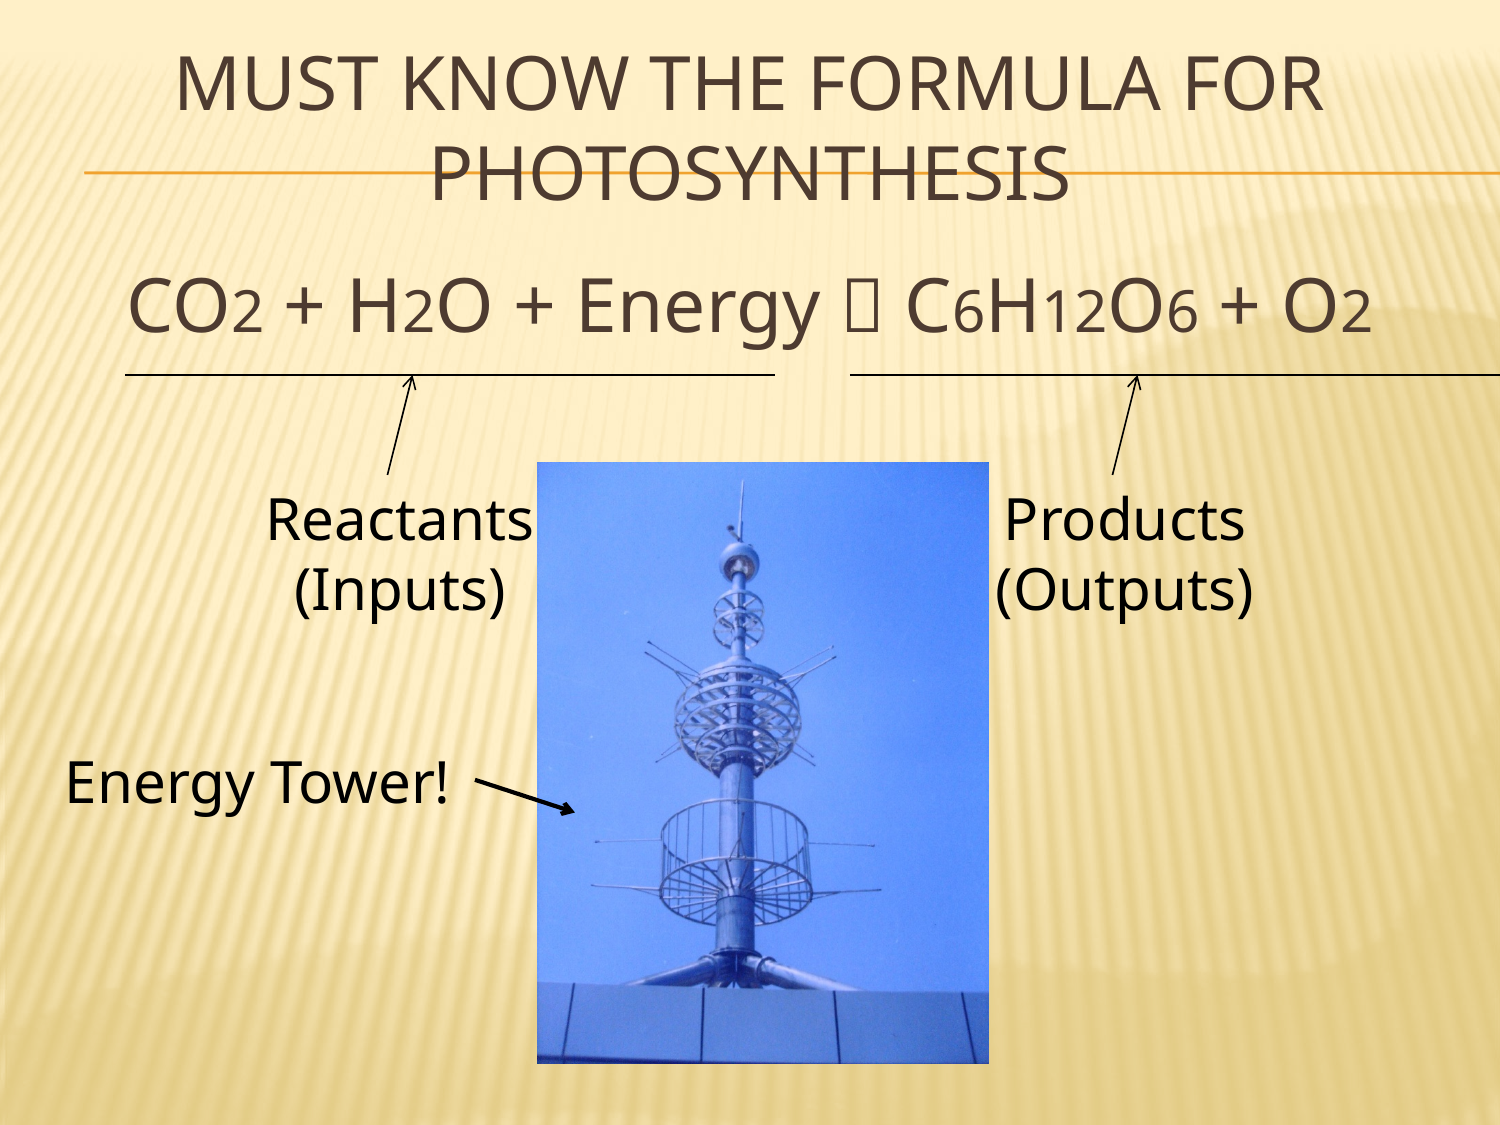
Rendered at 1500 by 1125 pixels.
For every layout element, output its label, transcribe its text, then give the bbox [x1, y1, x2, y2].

text_box Reactants (Inputs) [137, 474, 528, 630]
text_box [474, 780, 576, 813]
list CO2 + H2O + Energy  C6H12O6 + O2 [75, 249, 1425, 363]
text_box Products (Outputs) [998, 474, 1388, 630]
picture [537, 462, 990, 1065]
text_box Energy Tower! [50, 737, 475, 823]
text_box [1074, 412, 1176, 438]
title Must Know the formula for Photosynthesis [0, 24, 1500, 225]
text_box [349, 412, 451, 438]
